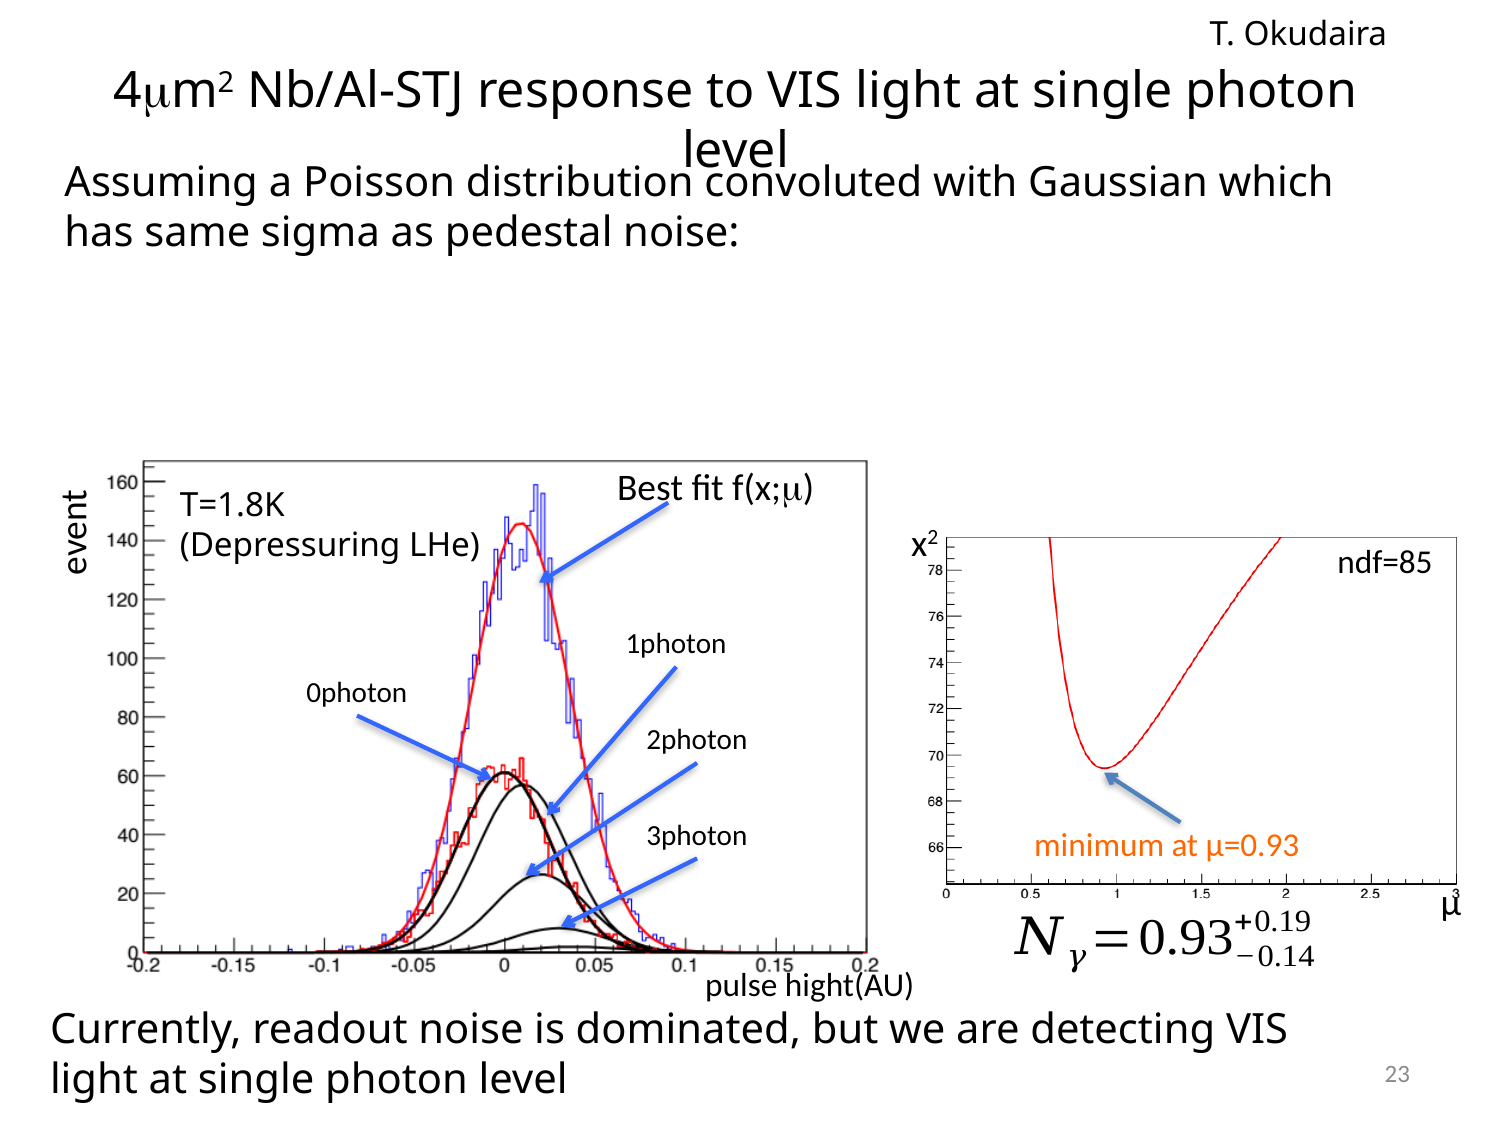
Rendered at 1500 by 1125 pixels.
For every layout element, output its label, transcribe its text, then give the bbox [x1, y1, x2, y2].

text_box T. Okudaira [1114, 4, 1483, 60]
title 4m2 Nb/Al-STJ response to VIS light at single photon level [60, 36, 1411, 200]
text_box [892, 510, 1482, 932]
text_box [41, 443, 892, 1013]
slide_number 23 [1374, 1042, 1425, 1103]
text_box Currently, readout noise is dominated, but we are detecting VIS light at single photon level [35, 994, 1374, 1109]
text_box pulse hight(AU) [898, 956, 930, 994]
